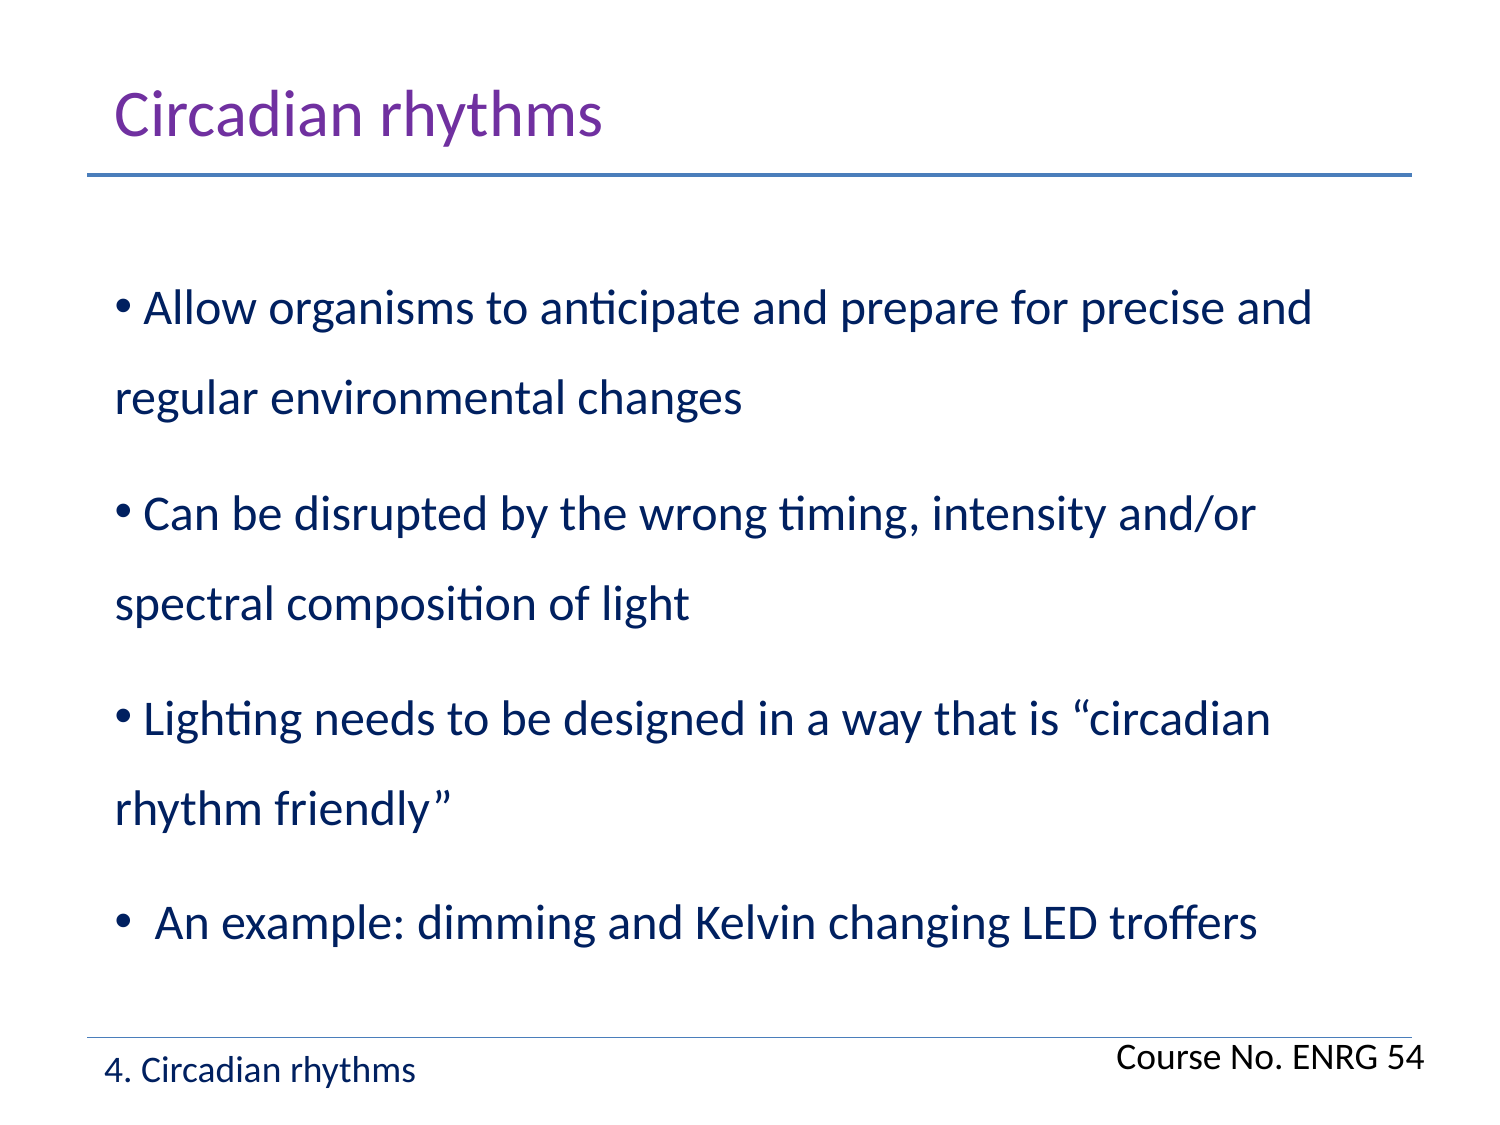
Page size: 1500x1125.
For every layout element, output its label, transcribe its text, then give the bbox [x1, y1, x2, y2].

text_box Circadian rhythms [99, 62, 1188, 158]
text_box 4. Circadian rhythms [89, 1045, 432, 1098]
text_box Allow organisms to anticipate and prepare for precise and regular environmental changes Can be disrupted by the wrong timing, intensity and/or spectral composition of light Lighting needs to be designed in a way that is “circadian rhythm friendly” An example: dimming and Kelvin changing LED troffers [99, 237, 1388, 958]
text_box Course No. ENRG 54 [1101, 1024, 1441, 1085]
